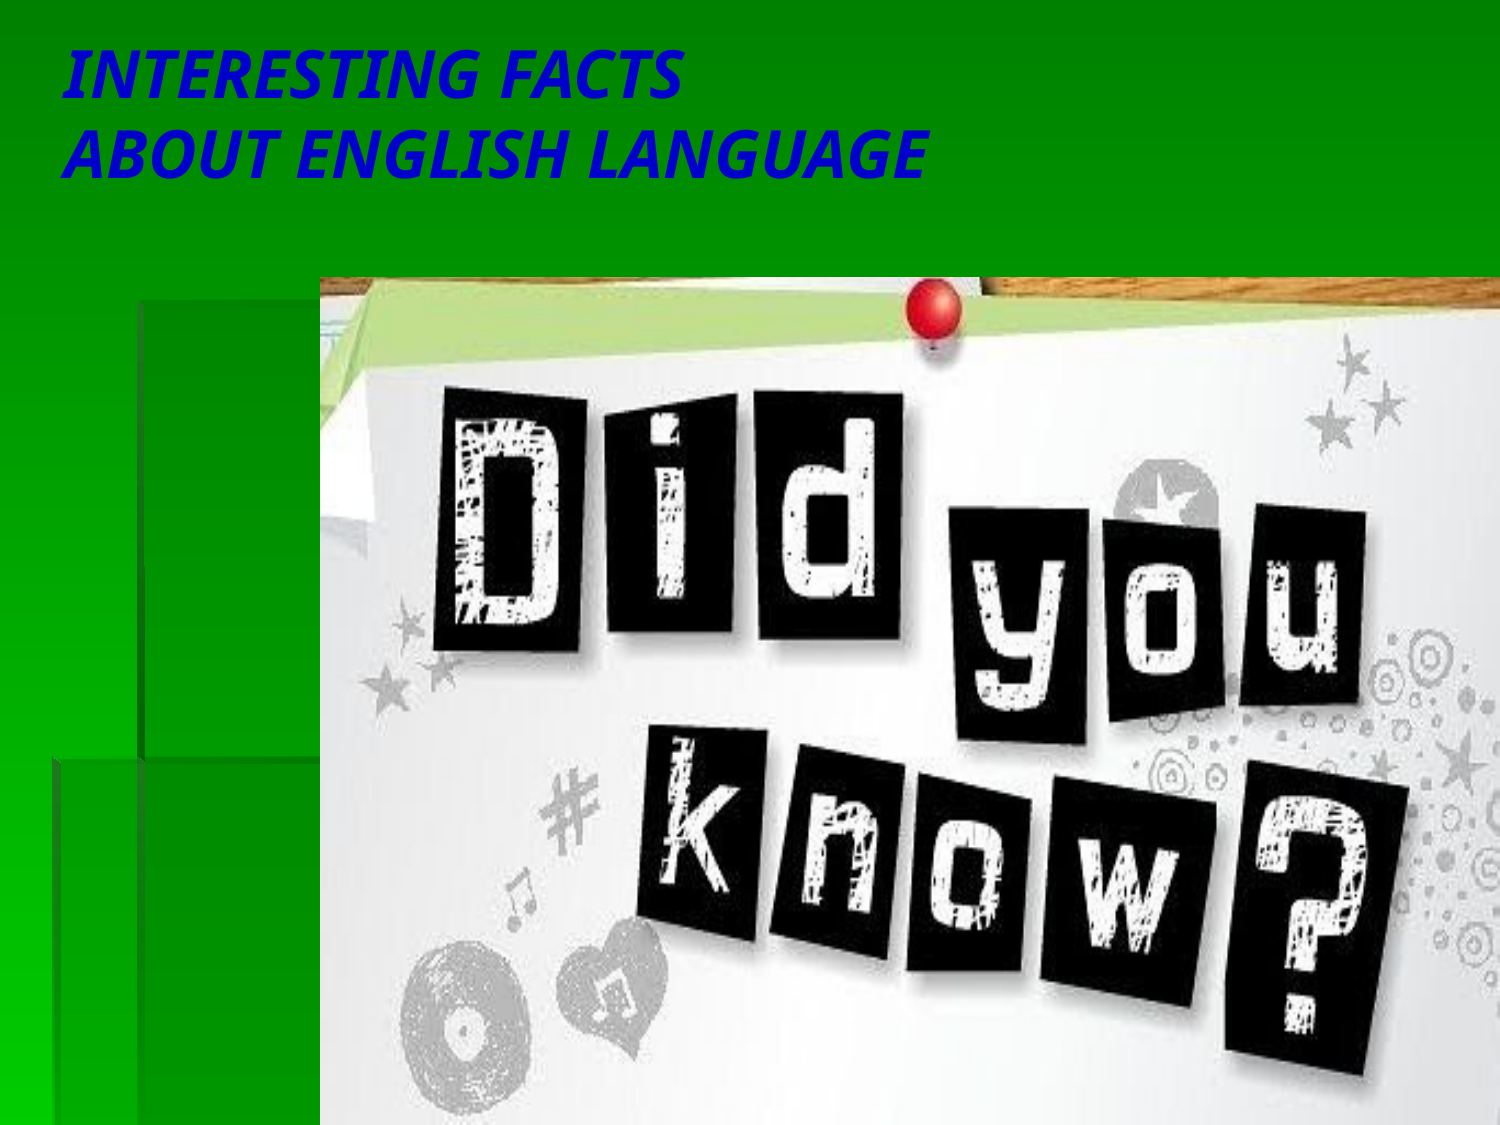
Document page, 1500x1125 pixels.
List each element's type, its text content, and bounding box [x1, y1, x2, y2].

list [320, 277, 1500, 1125]
text_box INTERESTING FACTS ABOUT ENGLISH LANGUAGE [49, 24, 1013, 200]
